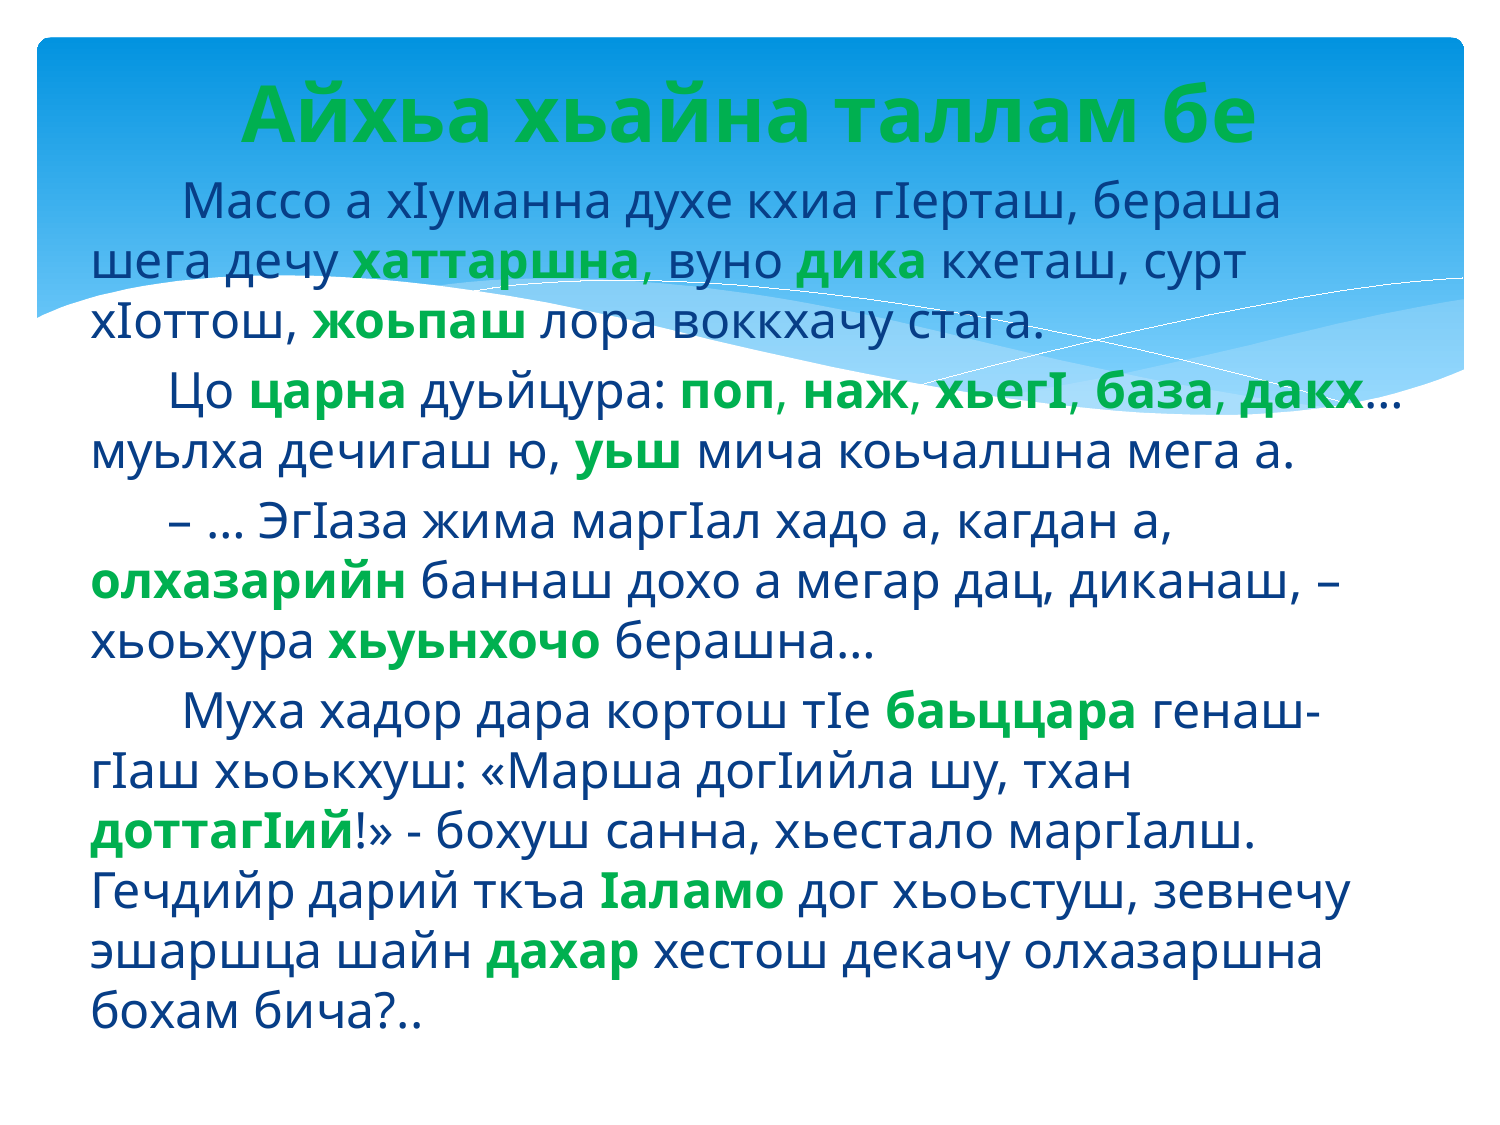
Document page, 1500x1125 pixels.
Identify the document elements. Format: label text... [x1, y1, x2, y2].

title Айхьа хьайна таллам бе [75, 55, 1425, 261]
list Массо а хIуманна духе кхиа гIерташ, бераша шега дечу хаттаршна, вуно дика кхеташ, сурт хIоттош, жоьпаш лора воккхачу стага. Цо царна дуьйцура: поп, наж, хьегI, база, дакх… муьлха дечигаш ю, уьш мича коьчалшна мега а. – … ЭгIаза жима маргIал хадо а, кагдан а, олхазарийн баннаш дохо а мегар дац, диканаш, – хьоьхура хьуьнхочо берашна… Муха хадор дара кортош тIе баьццара генаш-гIаш хьоькхуш: «Марша догIийла шу, тхан доттагIий!» - бохуш санна, хьестало маргIалш. Гечдийр дарий ткъа Iаламо дог хьоьстуш, зевнечу эшаршца шайн дахар хестош декачу олхазаршна бохам бича?.. [75, 261, 1425, 1005]
